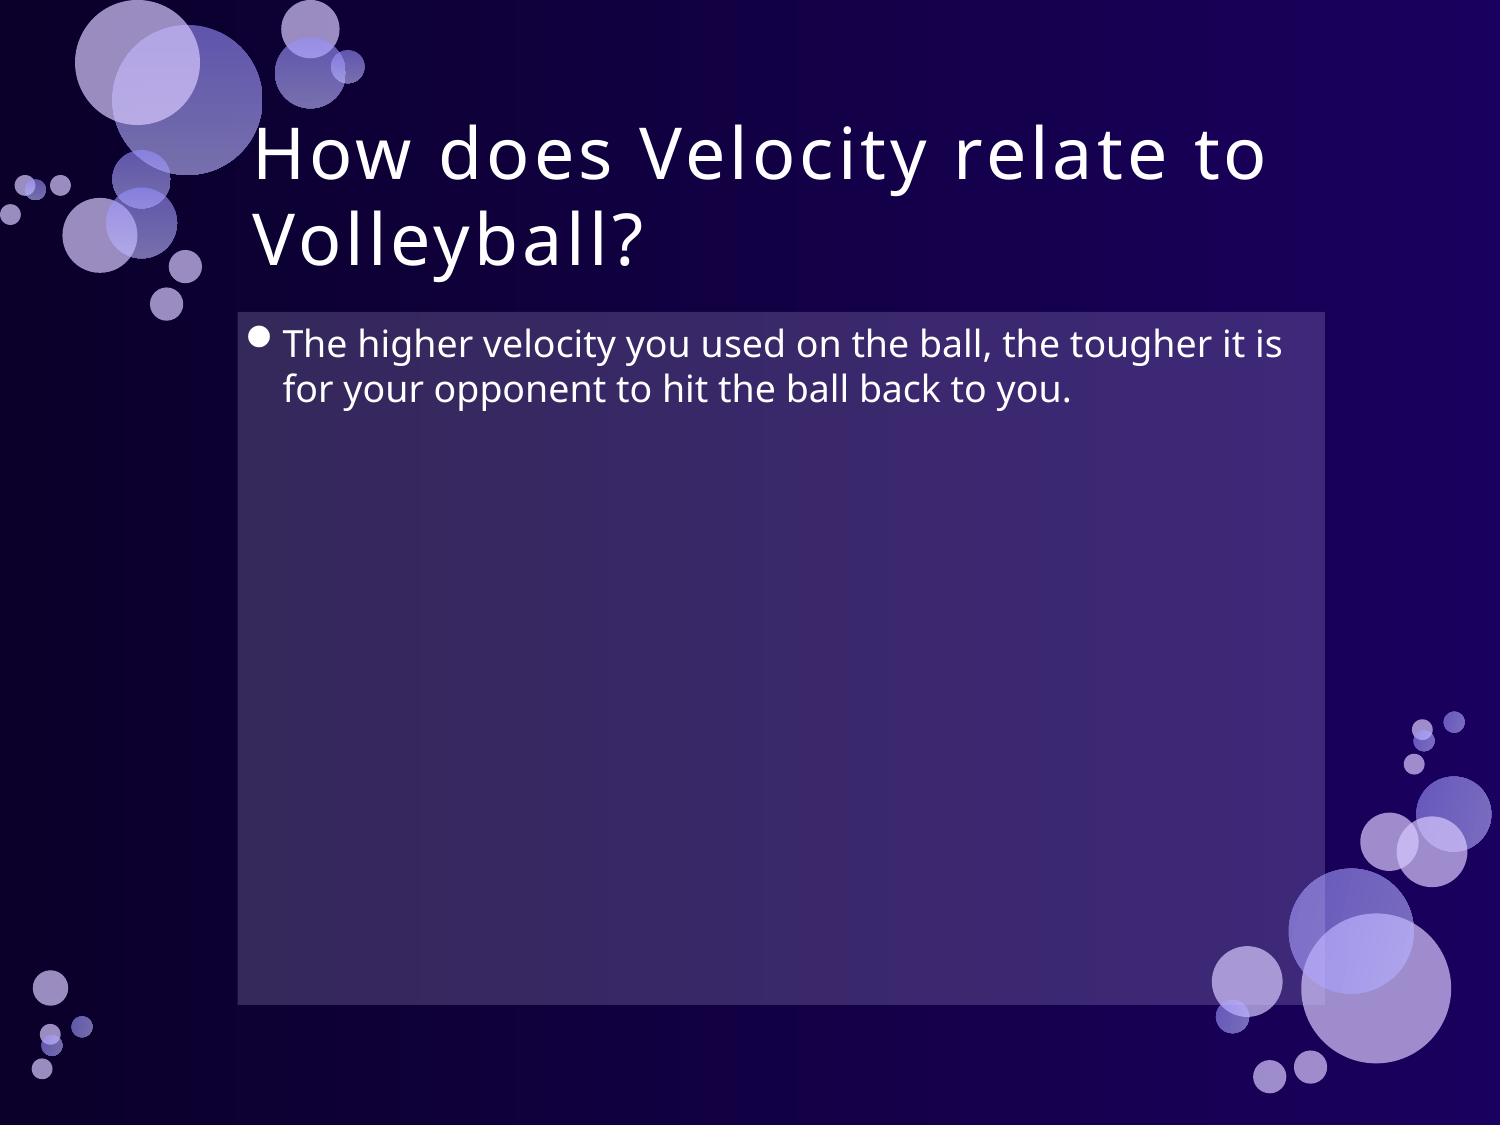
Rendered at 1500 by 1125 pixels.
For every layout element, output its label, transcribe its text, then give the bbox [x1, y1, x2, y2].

title How does Velocity relate to Volleyball? [237, 99, 1325, 288]
list The higher velocity you used on the ball, the tougher it is for your opponent to hit the ball back to you. [237, 311, 1325, 1005]
